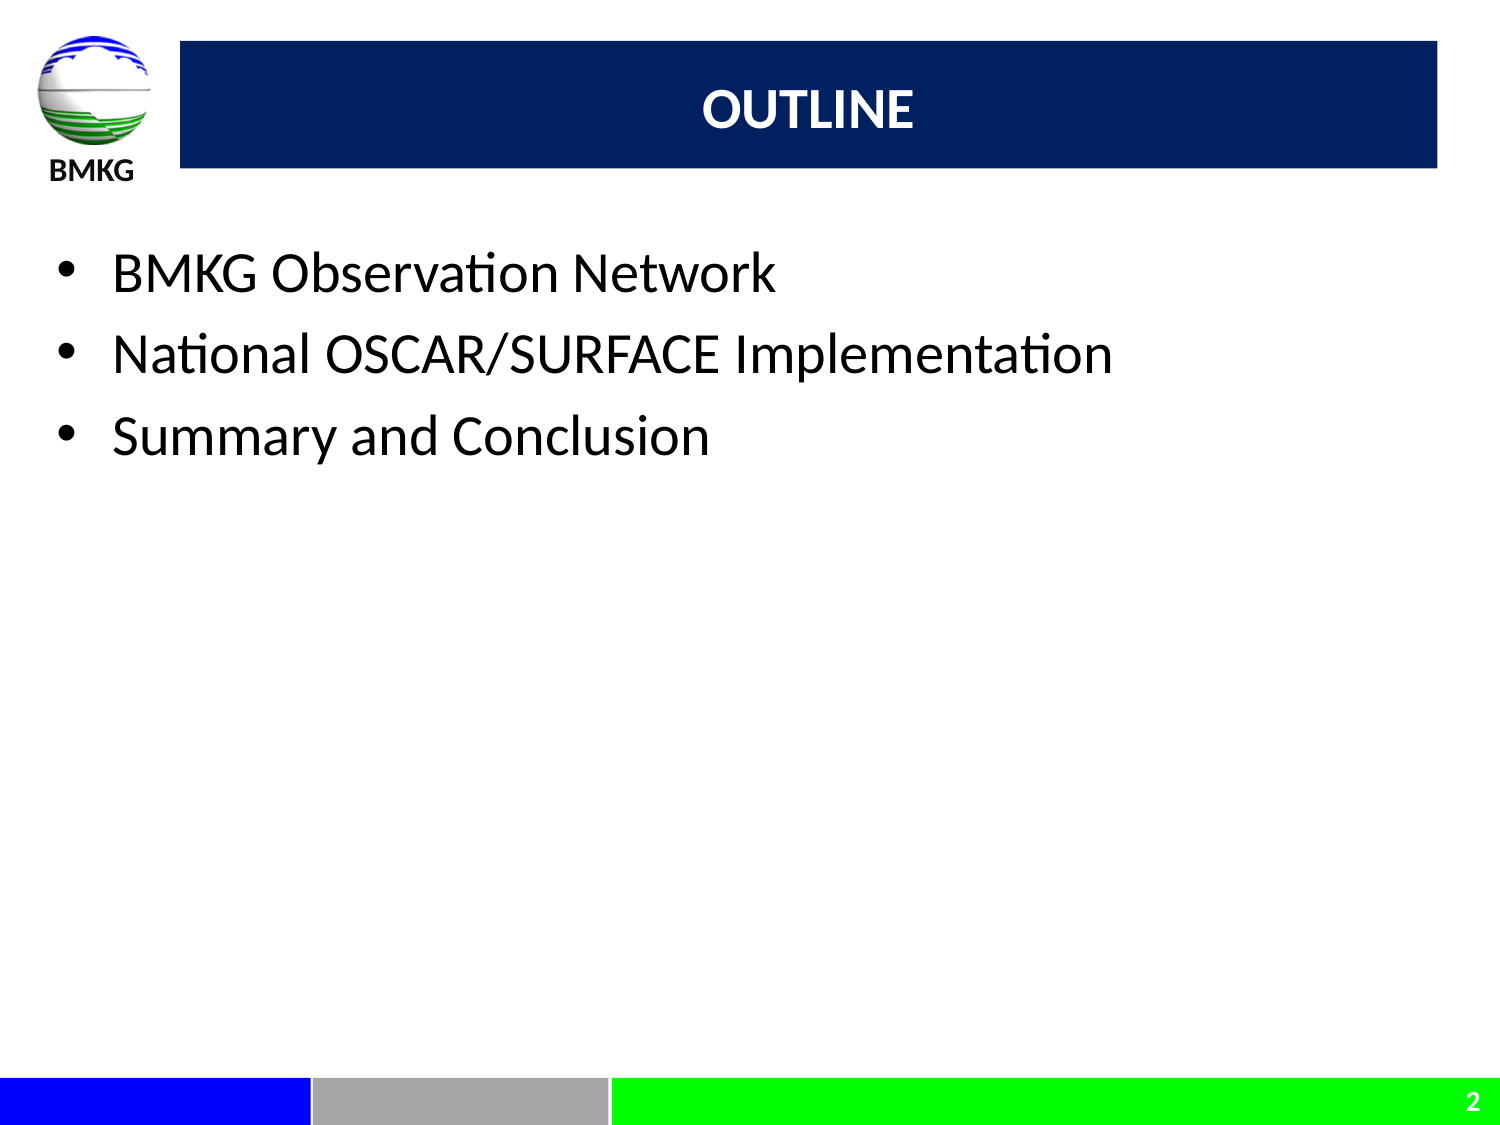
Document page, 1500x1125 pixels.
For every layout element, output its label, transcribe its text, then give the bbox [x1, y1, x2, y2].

picture [37, 36, 151, 145]
title Outline [180, 40, 1438, 169]
list BMKG Observation Network National OSCAR/SURFACE Implementation Summary and Conclusion [41, 226, 1459, 1047]
